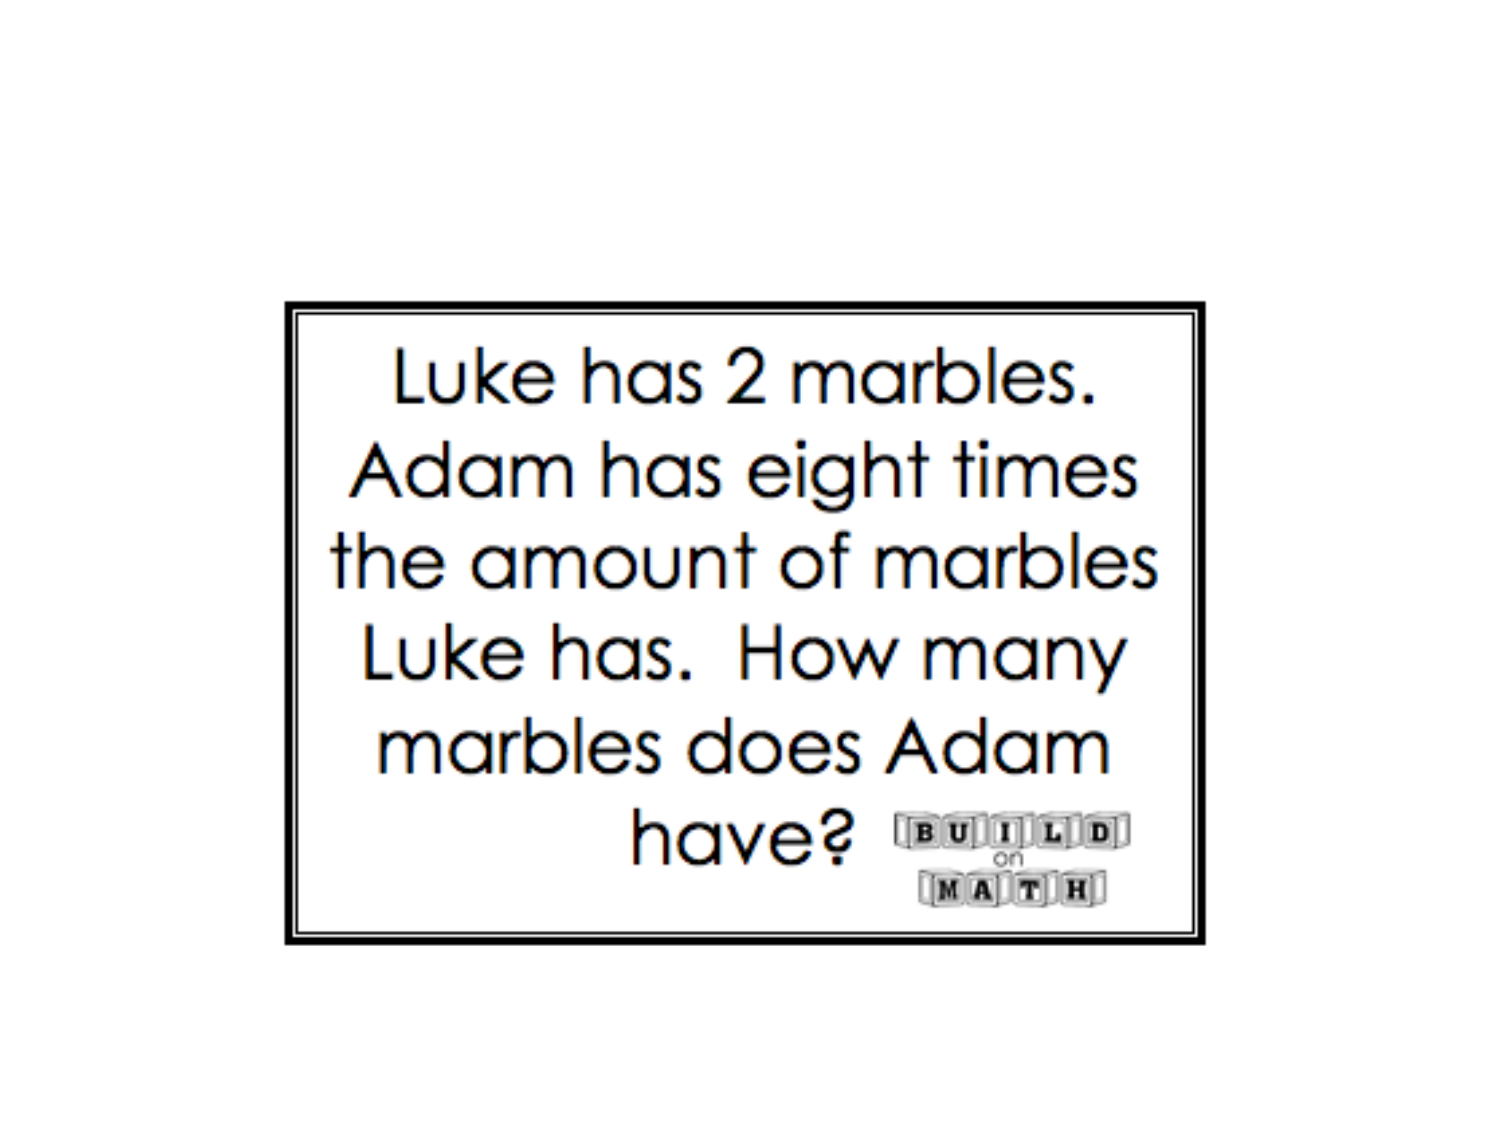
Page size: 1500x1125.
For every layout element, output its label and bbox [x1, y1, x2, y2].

list [74, 262, 1426, 1006]
